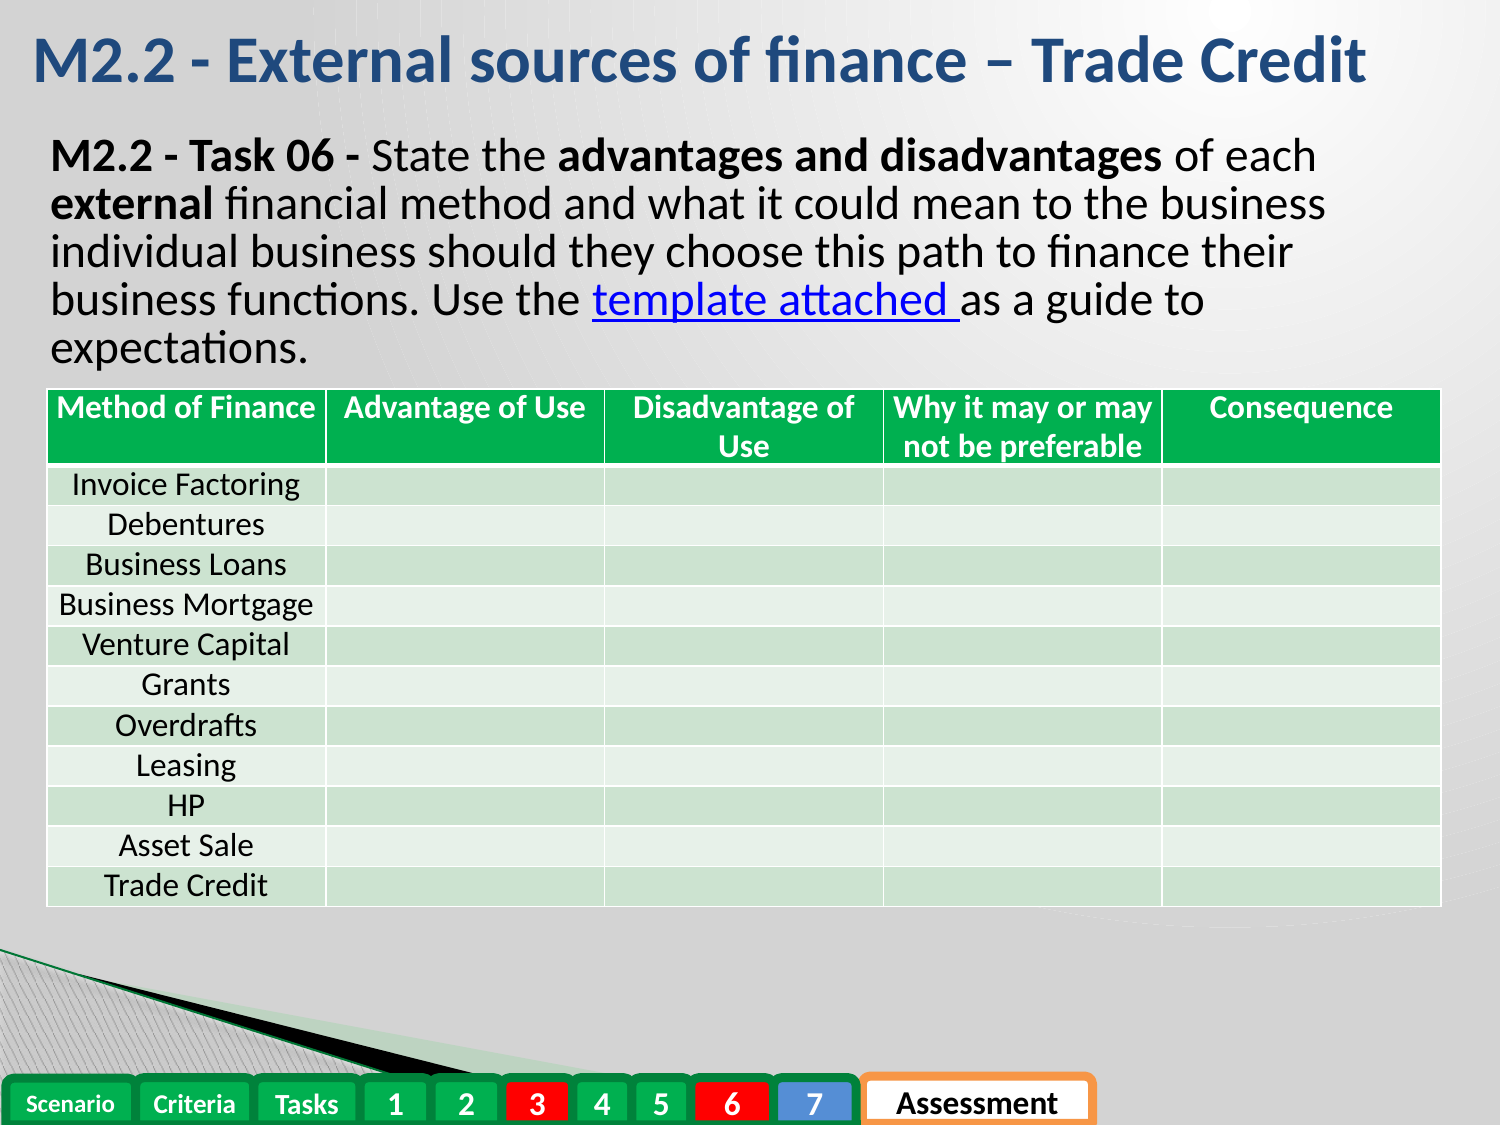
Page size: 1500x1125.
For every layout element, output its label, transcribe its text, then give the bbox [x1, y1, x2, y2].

table_cell [1163, 787, 1440, 825]
table_cell [327, 627, 604, 665]
table_cell [327, 747, 604, 785]
table_cell [605, 506, 883, 545]
table_cell [327, 506, 604, 545]
table_cell Venture Capital [48, 627, 325, 665]
table_cell [605, 707, 883, 745]
table_cell [605, 867, 883, 906]
table_cell [327, 546, 604, 585]
table_cell Business Loans [48, 546, 325, 585]
title M2.2 - External sources of finance – Trade Credit [17, 19, 1489, 94]
table_cell [327, 587, 604, 625]
table_cell [884, 587, 1161, 625]
table_header Advantage of Use [327, 390, 604, 463]
table_cell [1163, 468, 1440, 505]
table_cell [327, 707, 604, 745]
table_cell Asset Sale [48, 827, 325, 866]
table_cell [884, 867, 1161, 906]
table_cell [884, 787, 1161, 825]
table_cell Grants [48, 667, 325, 705]
table_cell [1163, 707, 1440, 745]
table_cell Leasing [48, 747, 325, 785]
table_cell [327, 468, 604, 505]
table_cell [605, 627, 883, 665]
table_header Consequence [1163, 390, 1440, 463]
table_cell [884, 707, 1161, 745]
table_cell [884, 468, 1161, 505]
table_cell [1163, 667, 1440, 705]
table_cell [605, 546, 883, 585]
table_cell [327, 667, 604, 705]
table_cell Debentures [48, 506, 325, 545]
table_cell Business Mortgage [48, 587, 325, 625]
table_cell Overdrafts [48, 707, 325, 745]
table_cell [1163, 827, 1440, 866]
table_cell [1163, 587, 1440, 625]
table_cell [1163, 546, 1440, 585]
table_header Why it may or may not be preferable [884, 390, 1161, 463]
table_cell [1163, 627, 1440, 665]
table_cell Invoice Factoring [48, 468, 325, 505]
table_cell [605, 468, 883, 505]
table_cell [884, 506, 1161, 545]
table_cell [605, 587, 883, 625]
table_cell [605, 787, 883, 825]
table_cell [884, 827, 1161, 866]
table_cell [605, 827, 883, 866]
table_cell [884, 667, 1161, 705]
table_cell HP [48, 787, 325, 825]
table_header Disadvantage of Use [605, 390, 883, 463]
table_cell [605, 667, 883, 705]
table_cell [1163, 867, 1440, 906]
table_cell [884, 627, 1161, 665]
list M2.2 - Task 06 - State the advantages and disadvantages of each external financial method and what it could mean to the business individual business should they choose this path to finance their business functions. Use the template attached as a guide to expectations. [35, 128, 1465, 386]
table_cell [1163, 506, 1440, 545]
table_cell [327, 827, 604, 866]
table_cell Trade Credit [48, 867, 325, 906]
table_cell [327, 787, 604, 825]
table_cell [605, 747, 883, 785]
table_header Method of Finance [48, 390, 325, 463]
table_cell [327, 867, 604, 906]
table_cell [1163, 747, 1440, 785]
table_cell [884, 747, 1161, 785]
table_cell [884, 546, 1161, 585]
